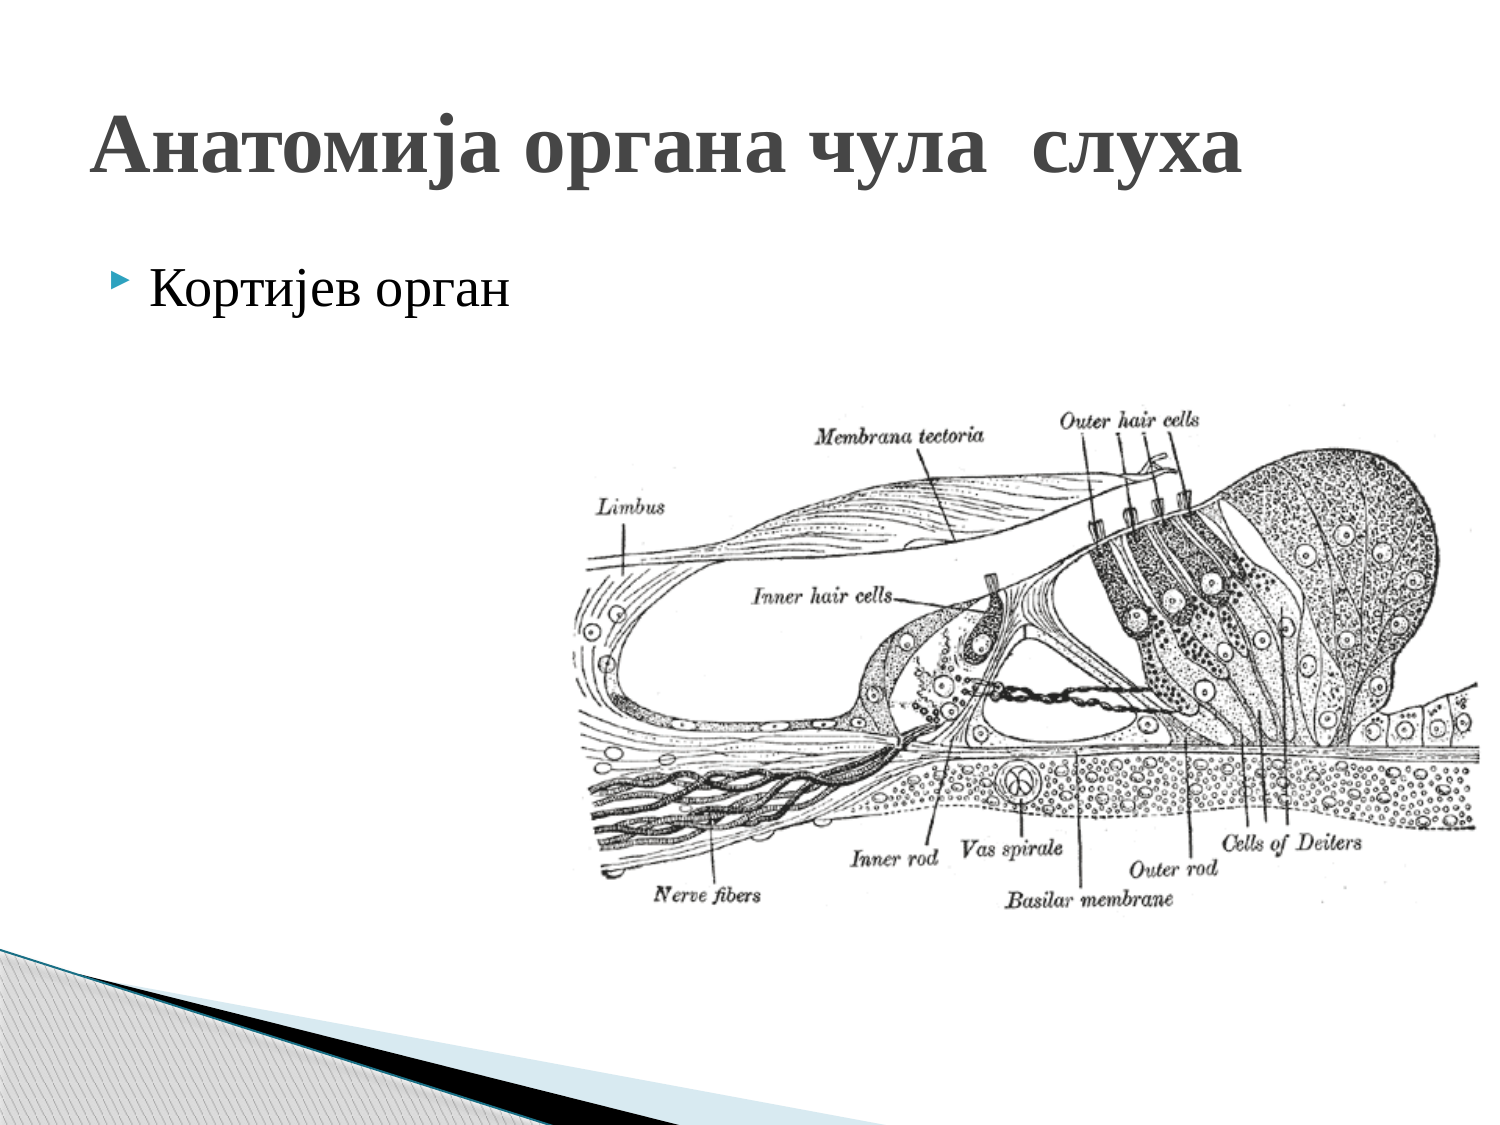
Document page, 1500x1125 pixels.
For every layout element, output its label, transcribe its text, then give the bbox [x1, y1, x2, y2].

picture [562, 396, 1500, 920]
list Кортијев орган [74, 242, 1426, 986]
title Анатомија органа чула слуха [75, 45, 1425, 233]
